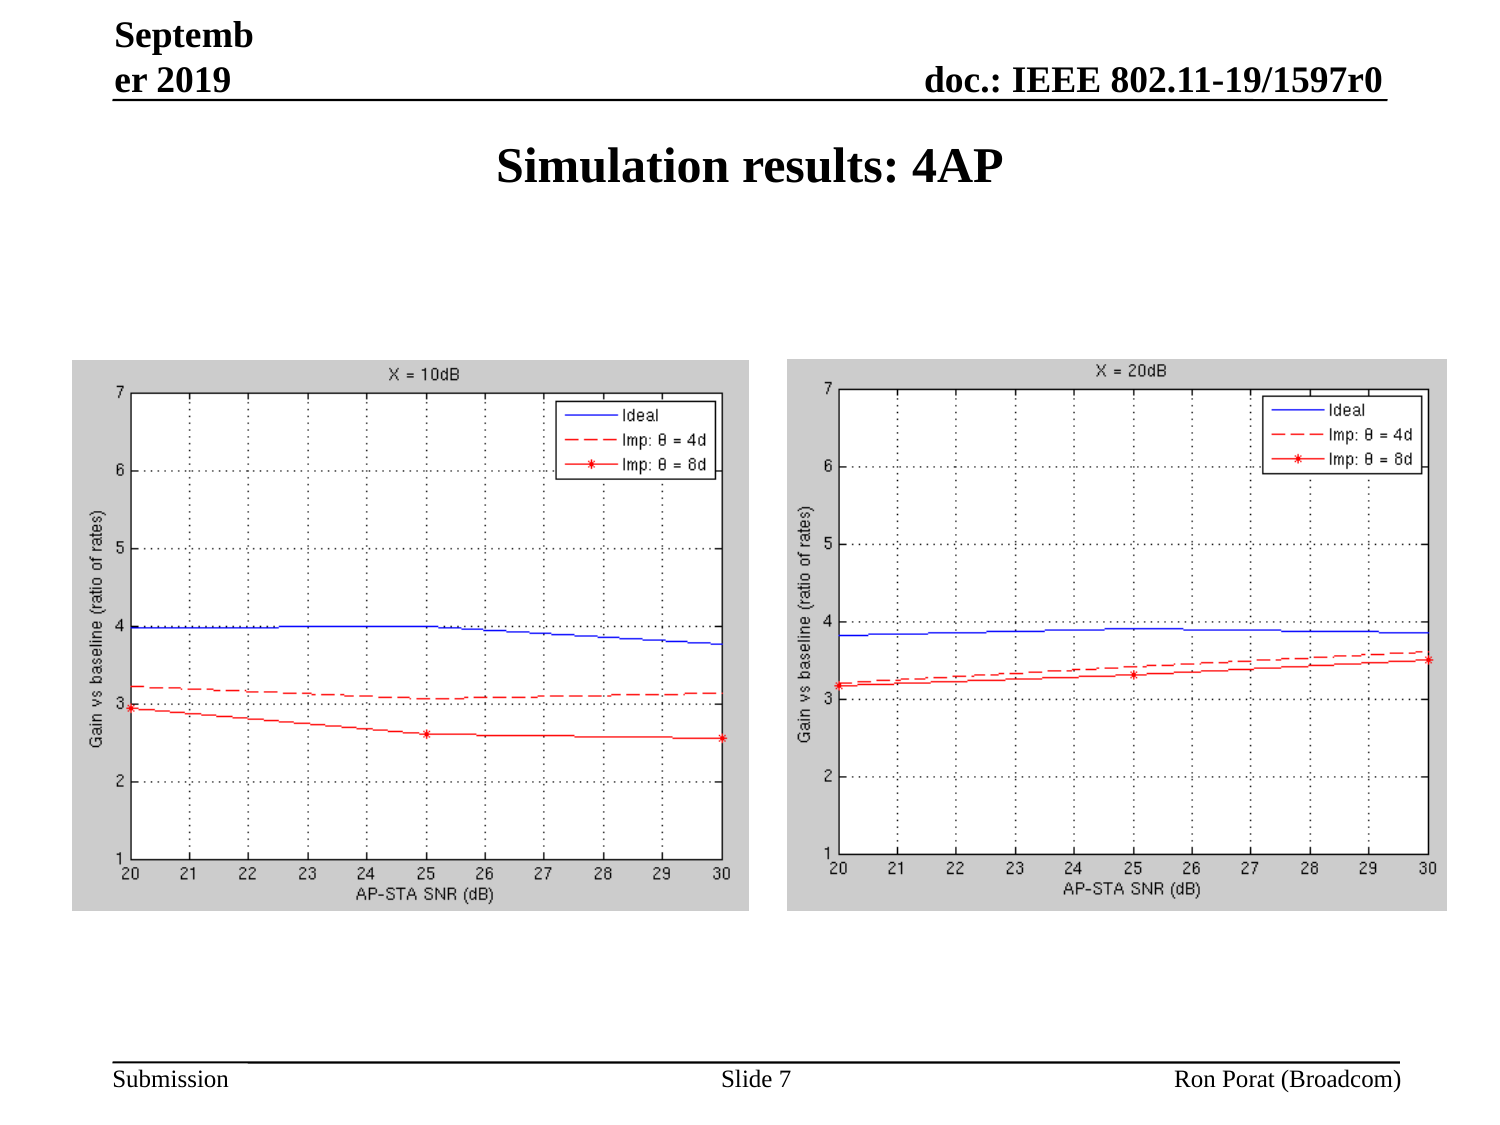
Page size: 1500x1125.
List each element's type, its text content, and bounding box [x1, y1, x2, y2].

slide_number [114, 54, 270, 101]
slide_number Slide 7 [712, 1061, 800, 1093]
title Simulation results: 4AP [112, 112, 1388, 213]
picture [787, 359, 1448, 911]
footer Ron Porat (Broadcom) [1170, 1061, 1402, 1093]
picture [72, 360, 749, 911]
